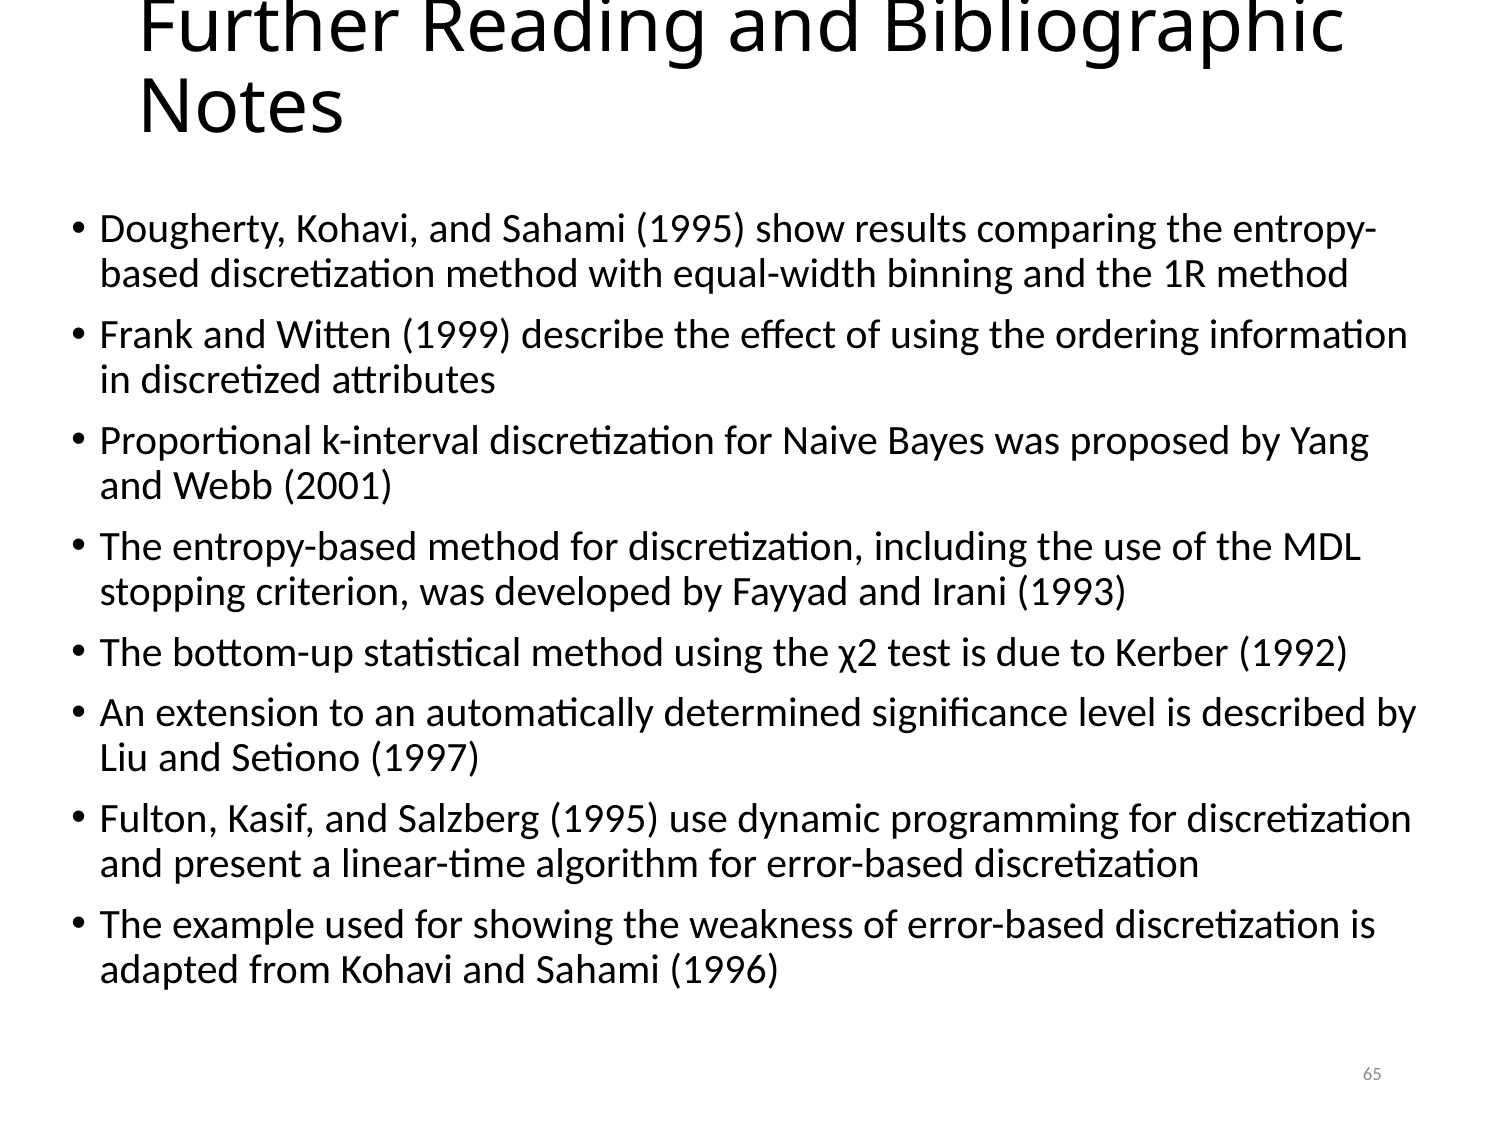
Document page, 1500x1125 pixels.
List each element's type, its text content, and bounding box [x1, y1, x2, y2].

slide_number 65 [1059, 1042, 1397, 1103]
list Dougherty, Kohavi, and Sahami (1995) show results comparing the entropy-based discretization method with equal-width binning and the 1R method Frank and Witten (1999) describe the effect of using the ordering information in discretized attributes Proportional k-interval discretization for Naive Bayes was proposed by Yang and Webb (2001) The entropy-based method for discretization, including the use of the MDL stopping criterion, was developed by Fayyad and Irani (1993) The bottom-up statistical method using the χ2 test is due to Kerber (1992) An extension to an automatically determined significance level is described by Liu and Setiono (1997) Fulton, Kasif, and Salzberg (1995) use dynamic programming for discretization and present a linear-time algorithm for error-based discretization The example used for showing the weakness of error-based discretization is adapted from Kohavi and Sahami (1996) [56, 199, 1439, 1014]
title Further Reading and Bibliographic Notes [122, 10, 1397, 126]
